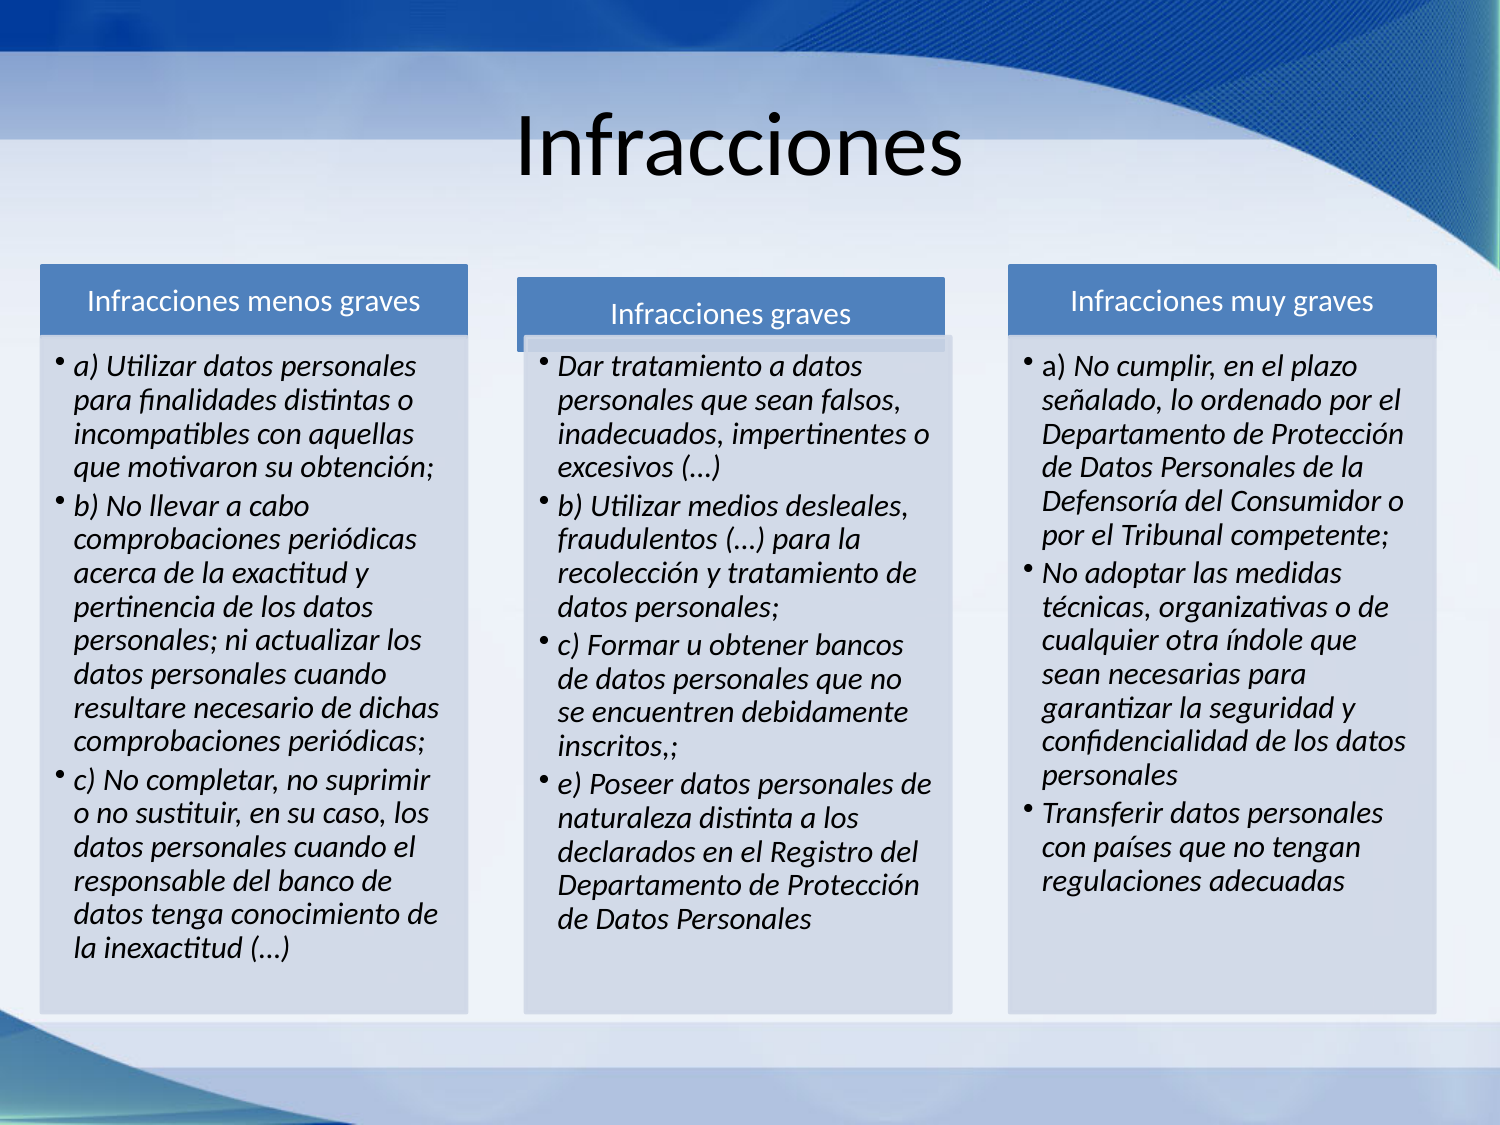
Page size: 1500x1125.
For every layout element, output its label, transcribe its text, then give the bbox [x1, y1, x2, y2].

picture [0, 0, 1500, 1125]
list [41, 195, 1436, 1083]
title Infracciones [74, 44, 1426, 194]
